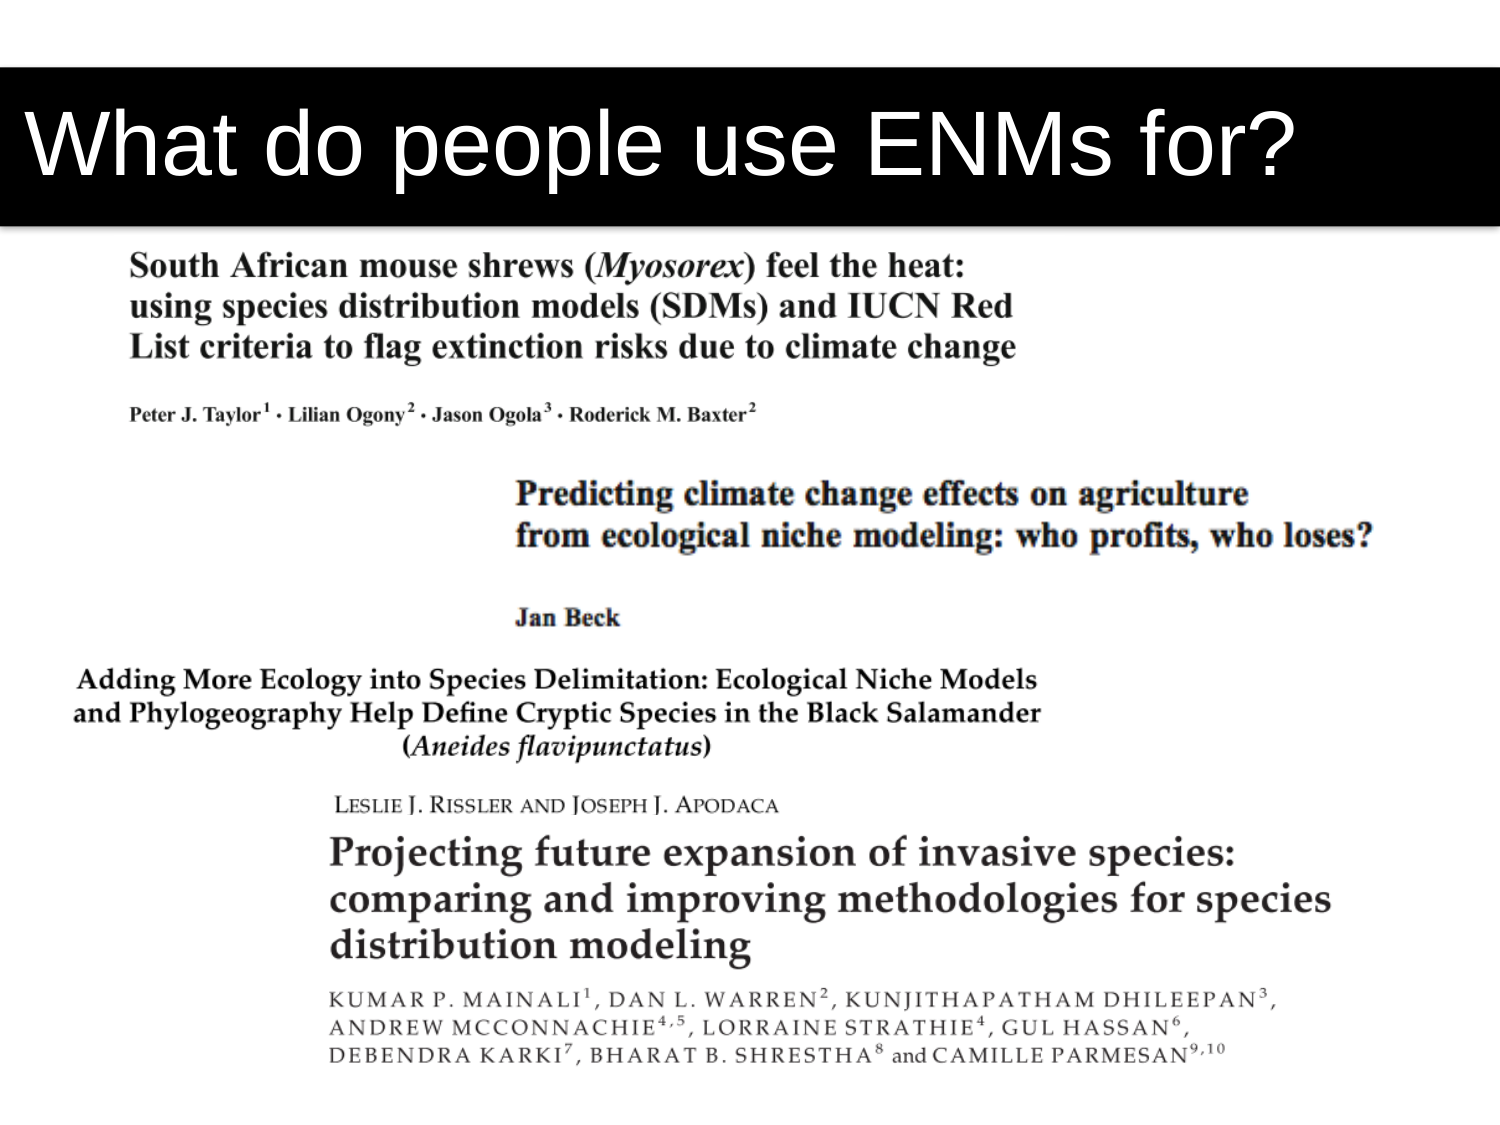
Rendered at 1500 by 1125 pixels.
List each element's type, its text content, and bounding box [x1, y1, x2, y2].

picture [114, 235, 1399, 659]
picture [50, 665, 1385, 1069]
text_box What do people use ENMs for? [9, 45, 1500, 233]
text_box [0, 67, 9, 227]
